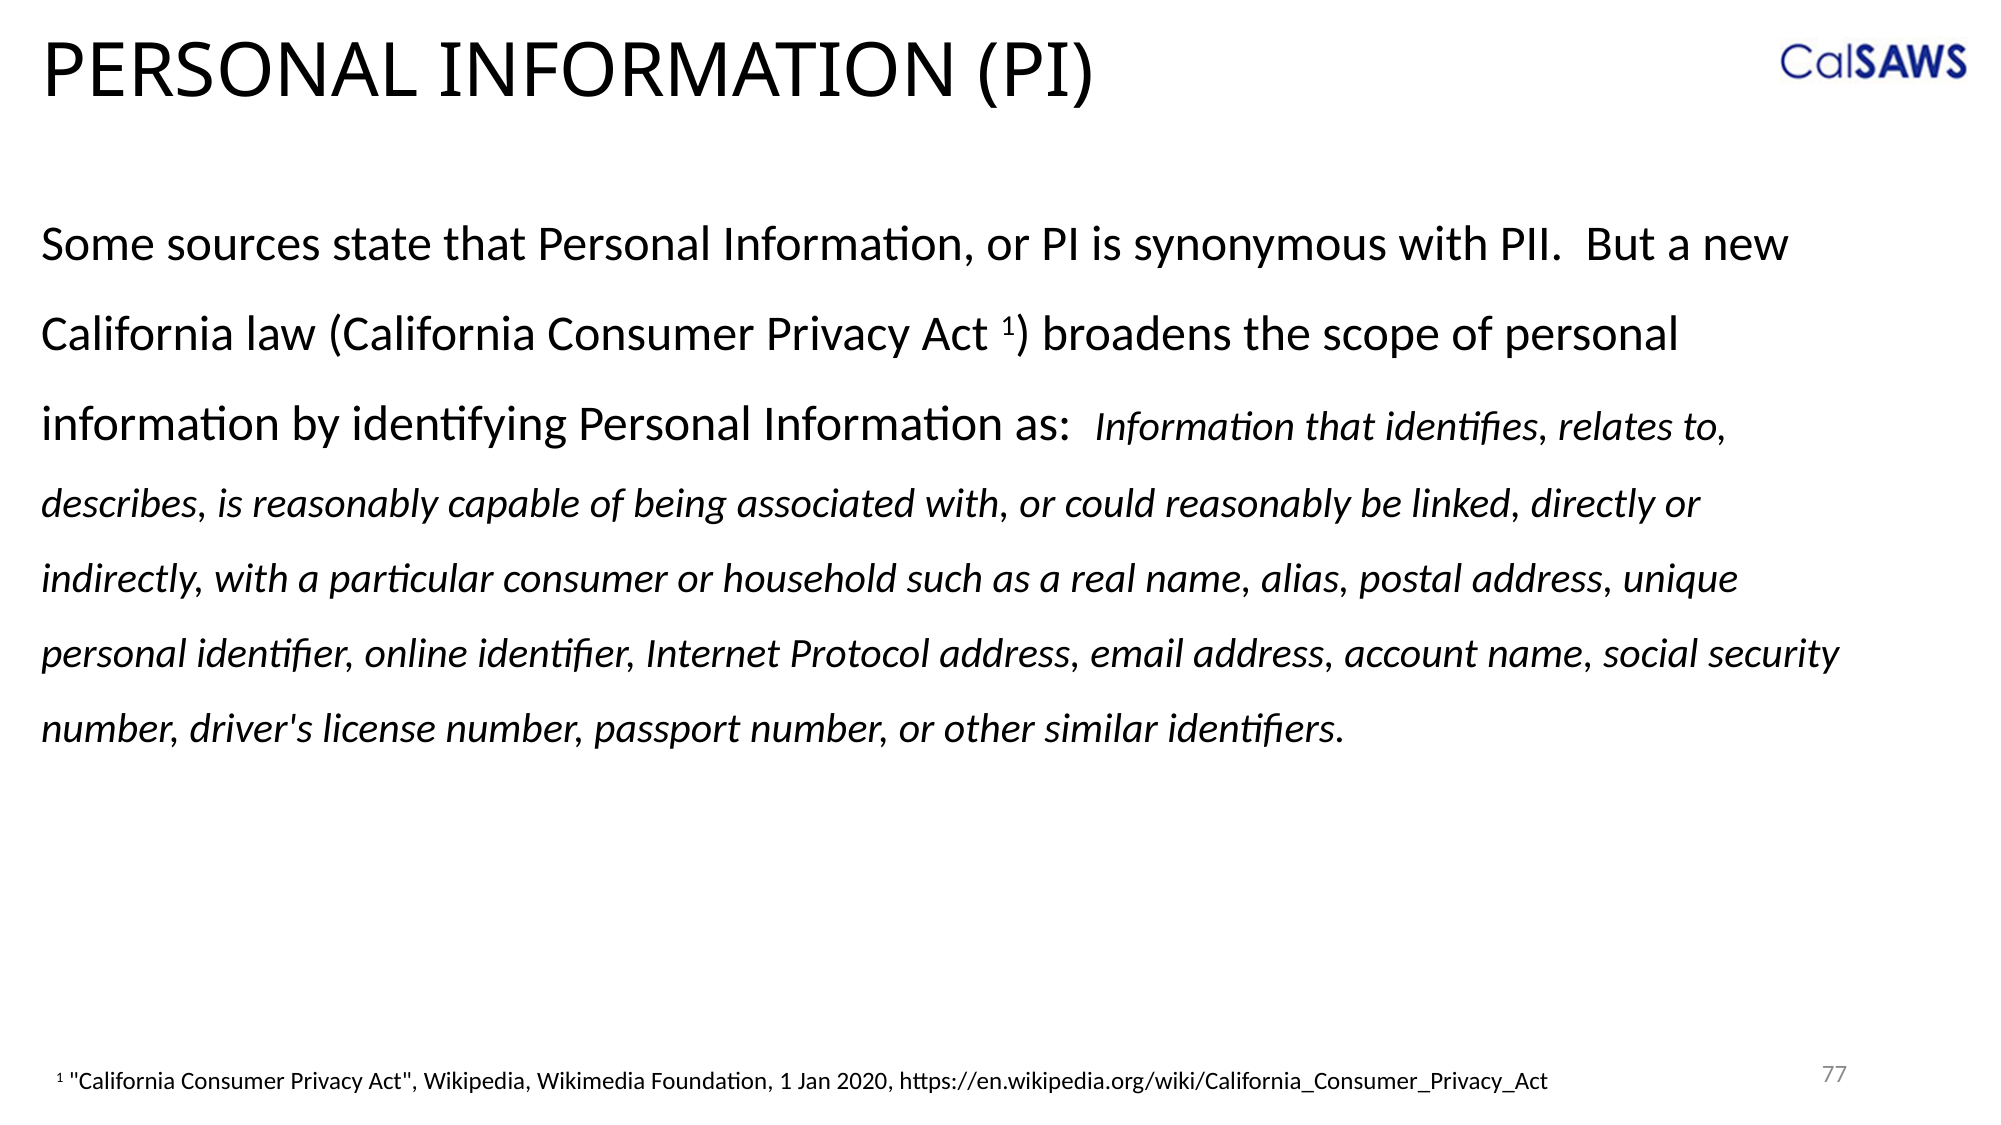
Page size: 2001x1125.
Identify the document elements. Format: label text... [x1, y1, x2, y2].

text_box 1 "California Consumer Privacy Act", Wikipedia, Wikimedia Foundation, 1 Jan 2020, https://en.wikipedia.org/wiki/California_Consumer_Privacy_Act [41, 1057, 1681, 1102]
list Some sources state that Personal Information, or PI is synonymous with PII. But a new California law (California Consumer Privacy Act 1) broadens the scope of personal information by identifying Personal Information as: Information that identifies, relates to, describes, is reasonably capable of being associated with, or could reasonably be linked, directly or indirectly, with a particular consumer or household such as a real name, alias, postal address, unique personal identifier, online identifier, Internet Protocol address, email address, account name, social security number, driver's license number, passport number, or other similar identifiers. [26, 172, 1863, 951]
title PERSONAL INFORMATION (PI) [26, 24, 1863, 172]
picture [1780, 37, 1968, 84]
slide_number 77 [1412, 1042, 1863, 1103]
